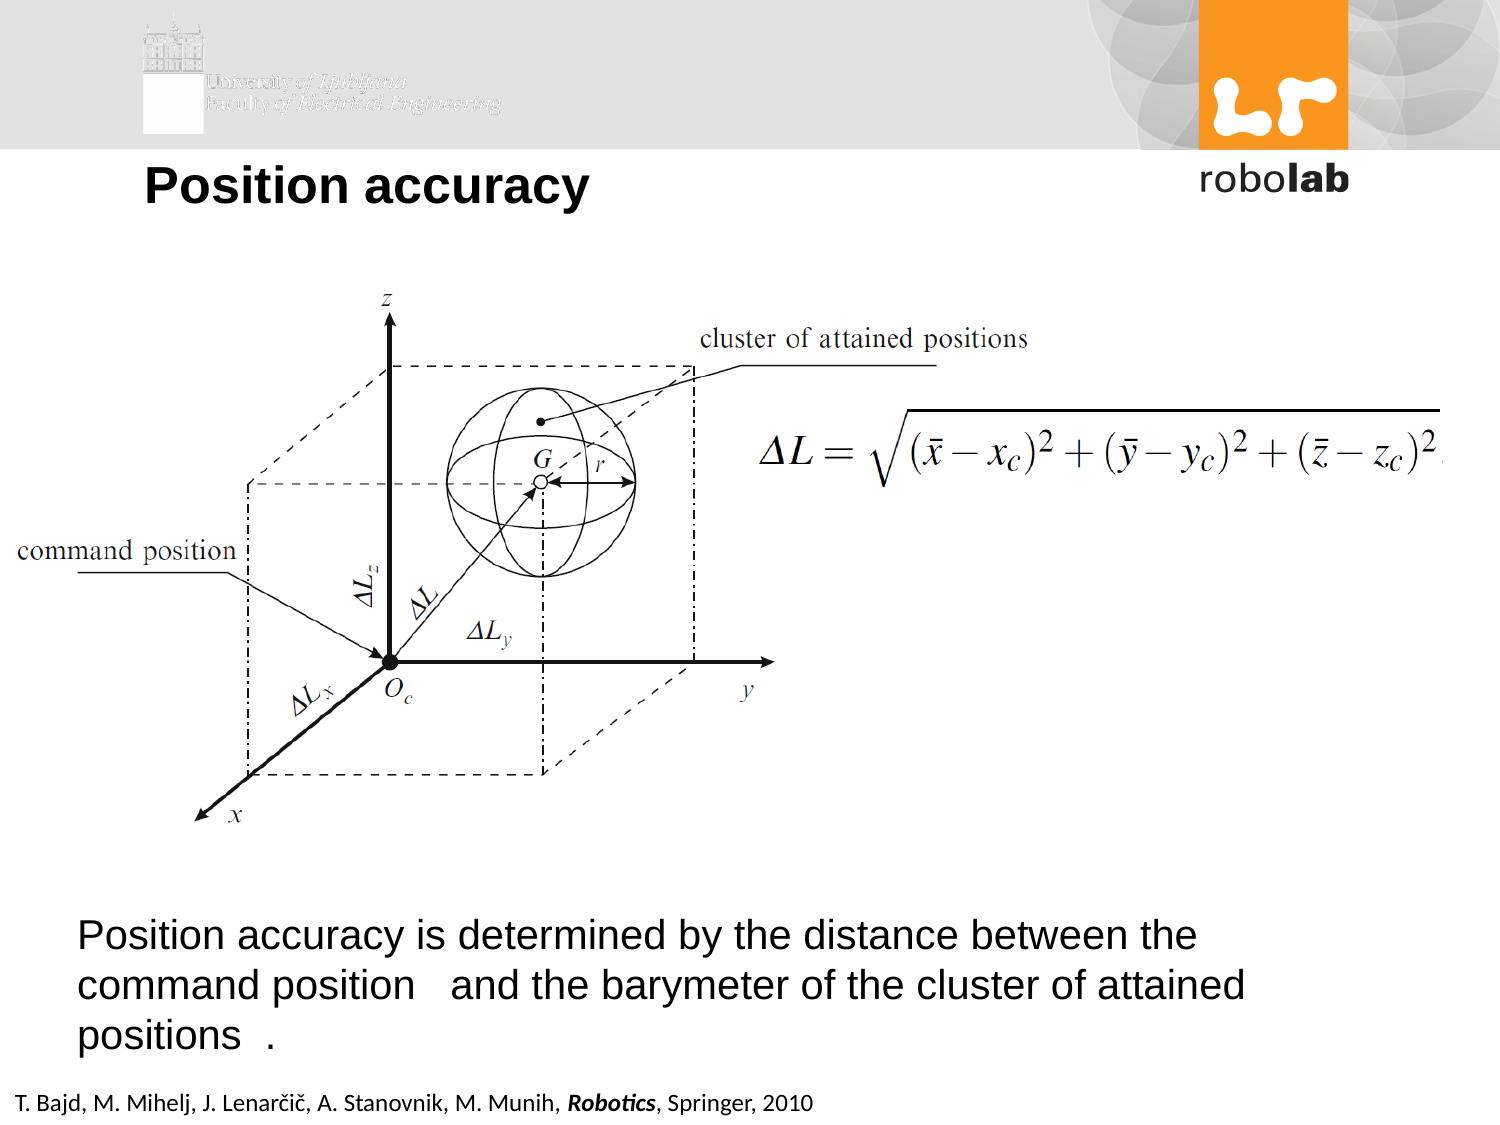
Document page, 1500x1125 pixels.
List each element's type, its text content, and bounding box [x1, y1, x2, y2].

picture [143, 10, 501, 94]
picture [0, 282, 1443, 851]
title Position accuracy [129, 94, 1311, 272]
picture [998, 0, 1500, 196]
